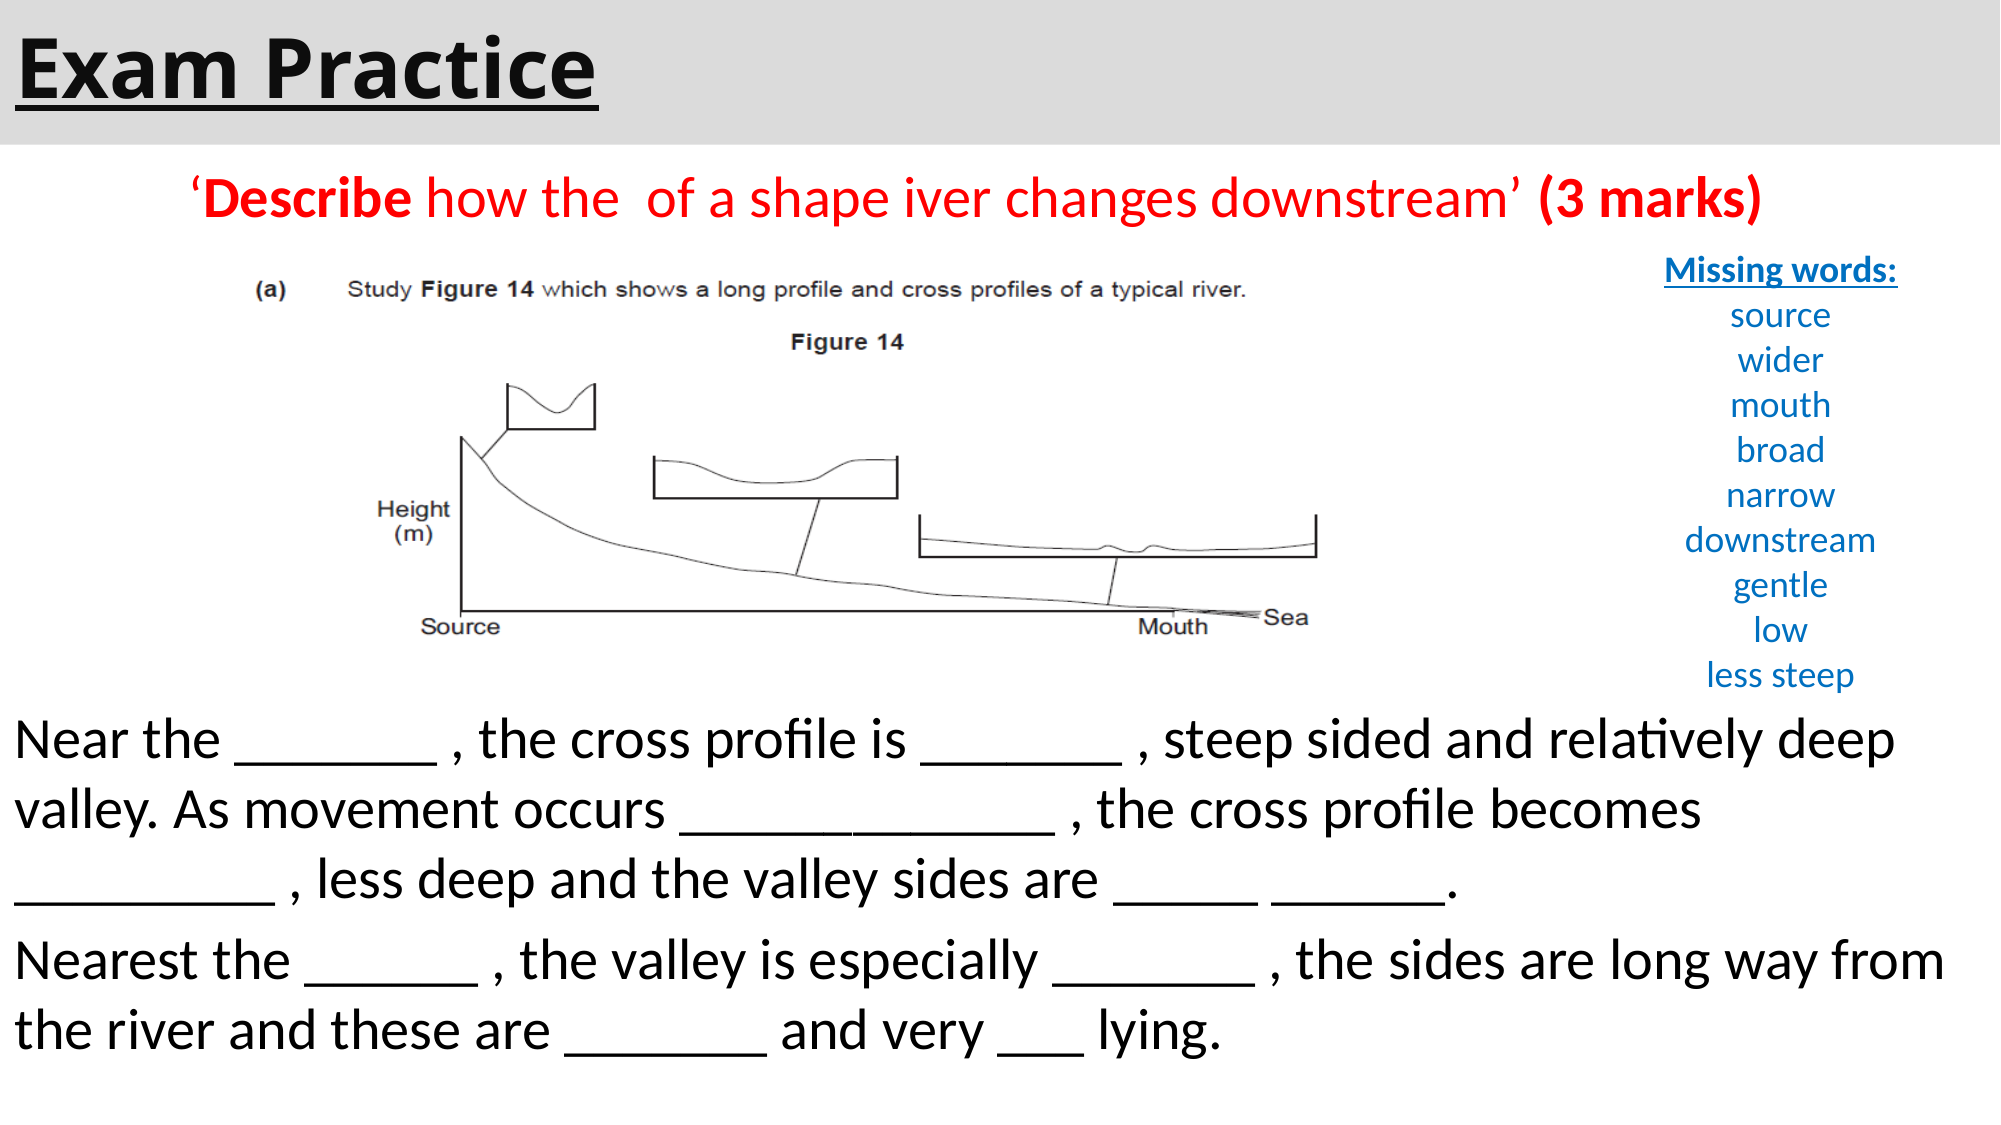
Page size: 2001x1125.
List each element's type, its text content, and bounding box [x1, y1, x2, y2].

text_box Missing words: source wider mouth broad narrow downstream gentle low less steep [1636, 237, 1926, 703]
title Exam Practice [0, 0, 2000, 145]
picture [252, 258, 1355, 669]
text_box ‘Describe how the of a shape iver changes downstream’ (3 marks) [27, 152, 1926, 237]
text_box Near the _______ , the cross profile is _______ , steep sided and relatively deep valley. As movement occurs _____________ , the cross profile becomes _________ , less deep and the valley sides are _____ ______. Nearest the ______ , the valley is especially _______ , the sides are long way from the river and these are _______ and very ___ lying. [0, 692, 1989, 1125]
